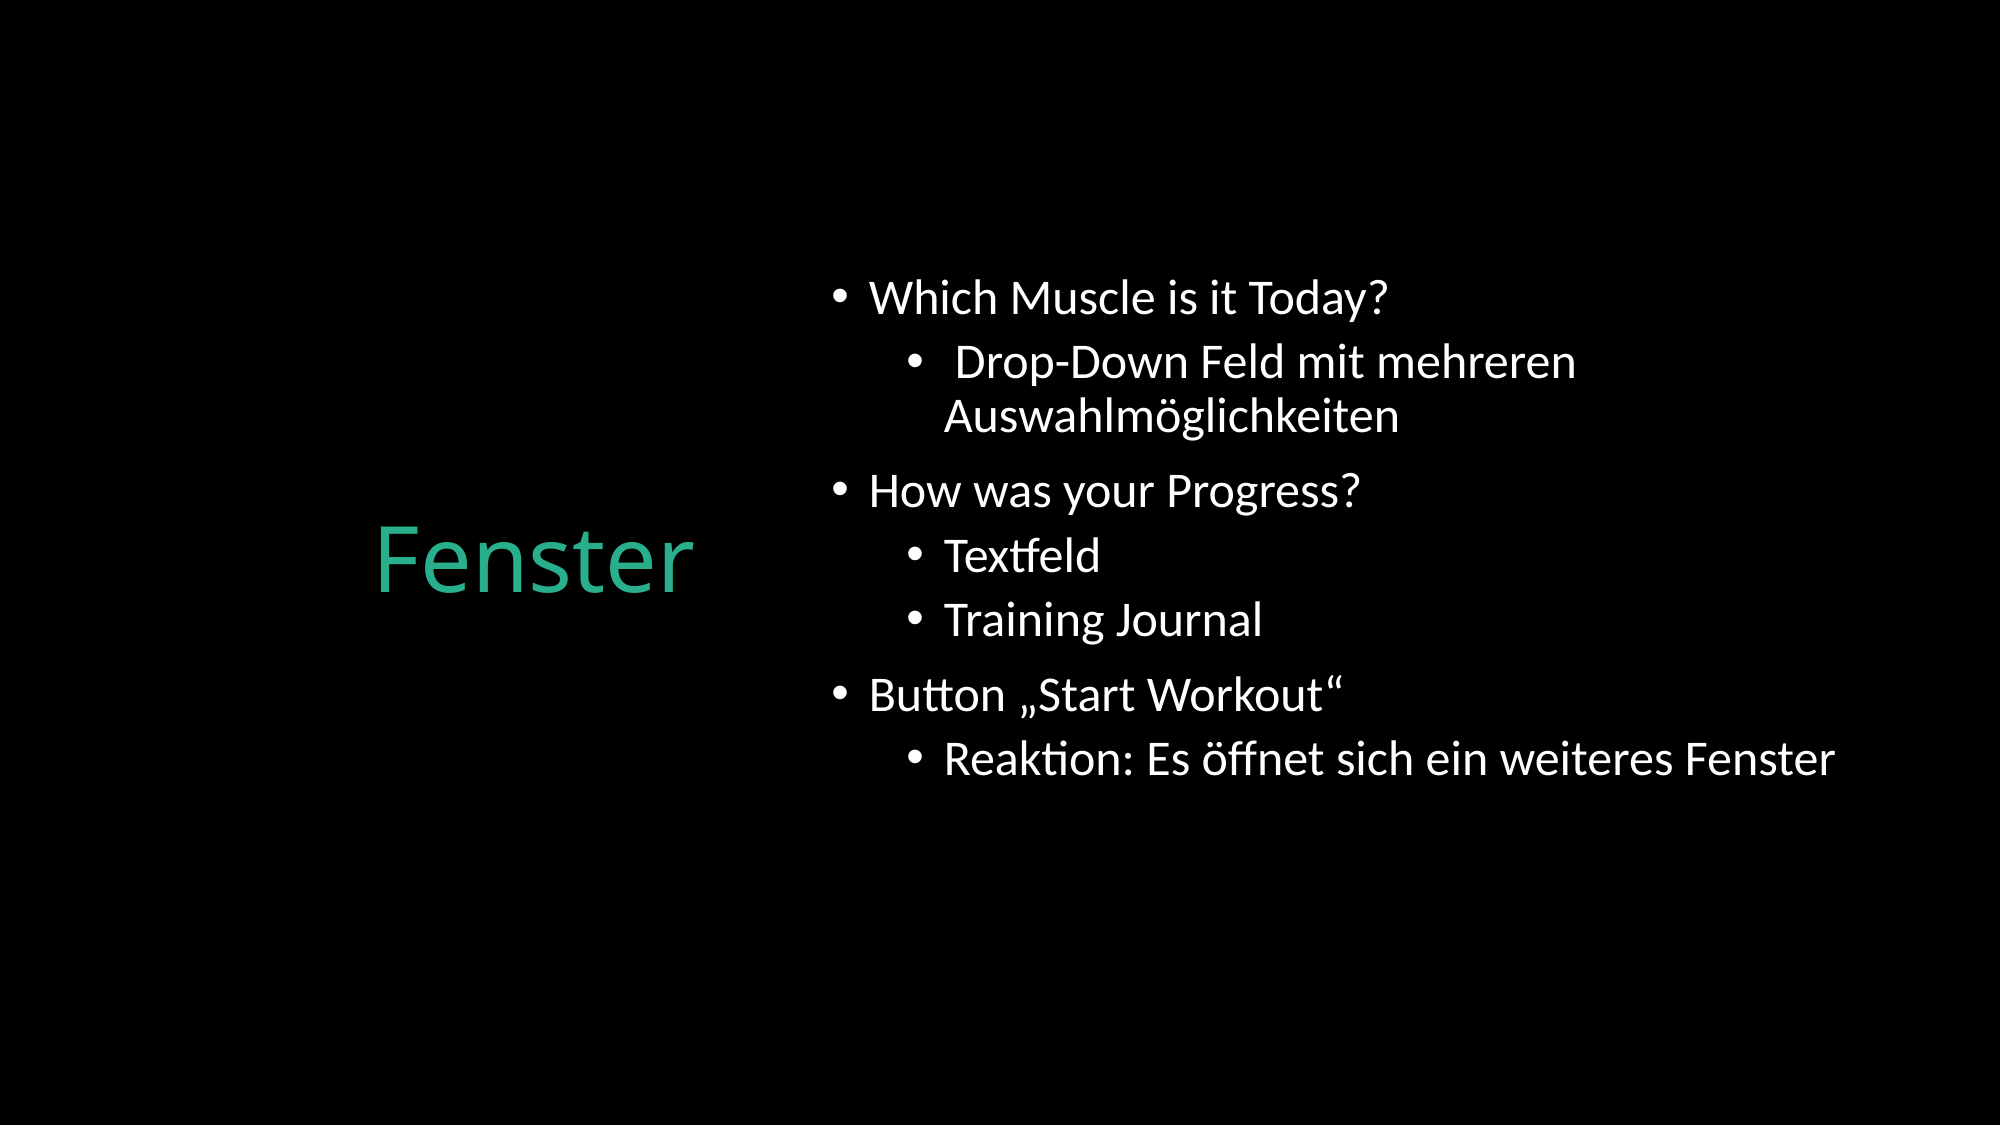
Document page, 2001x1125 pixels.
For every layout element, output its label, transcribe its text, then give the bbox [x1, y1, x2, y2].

list Which Muscle is it Today? Drop-Down Feld mit mehreren Auswahlmöglichkeiten How was your Progress? Textfeld Training Journal Button „Start Workout“ Reaktion: Es öffnet sich ein weiteres Fenster [816, 158, 1863, 967]
title Fenster [137, 158, 711, 967]
